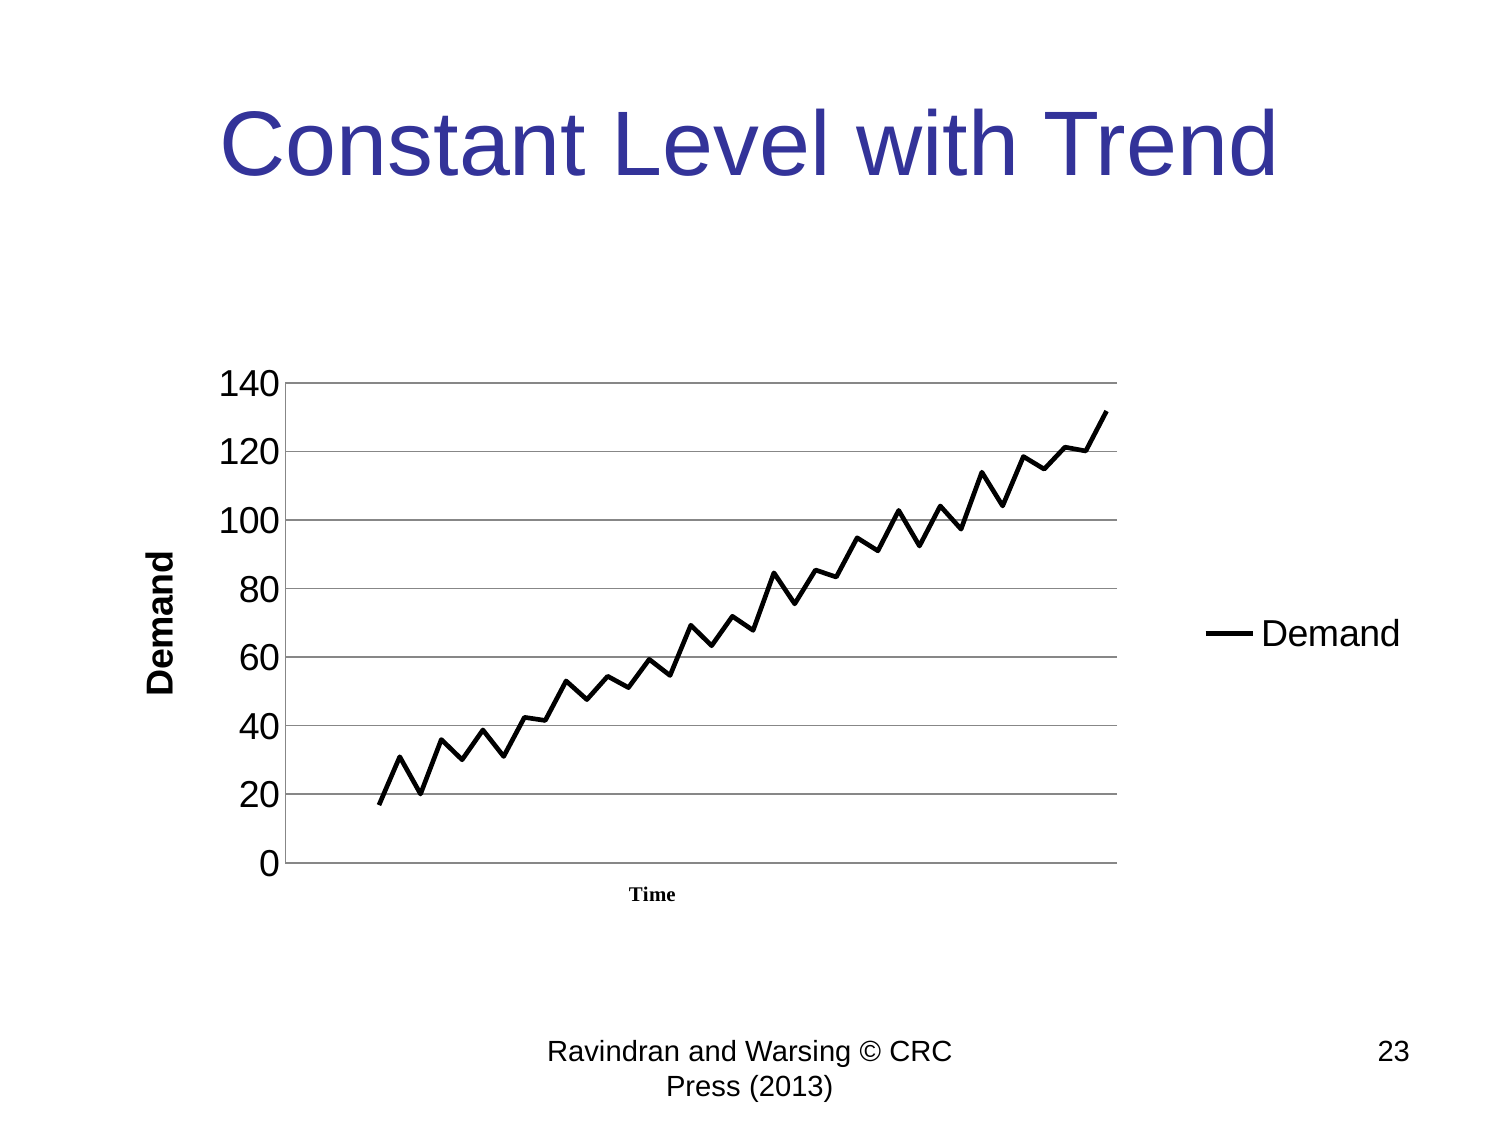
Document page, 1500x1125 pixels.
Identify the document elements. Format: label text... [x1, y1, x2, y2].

slide_number 23 [1074, 1024, 1425, 1103]
footer Ravindran and Warsing © CRC Press (2013) [512, 1024, 988, 1103]
chart [74, 262, 1426, 1006]
title Constant Level with Trend [74, 44, 1426, 233]
